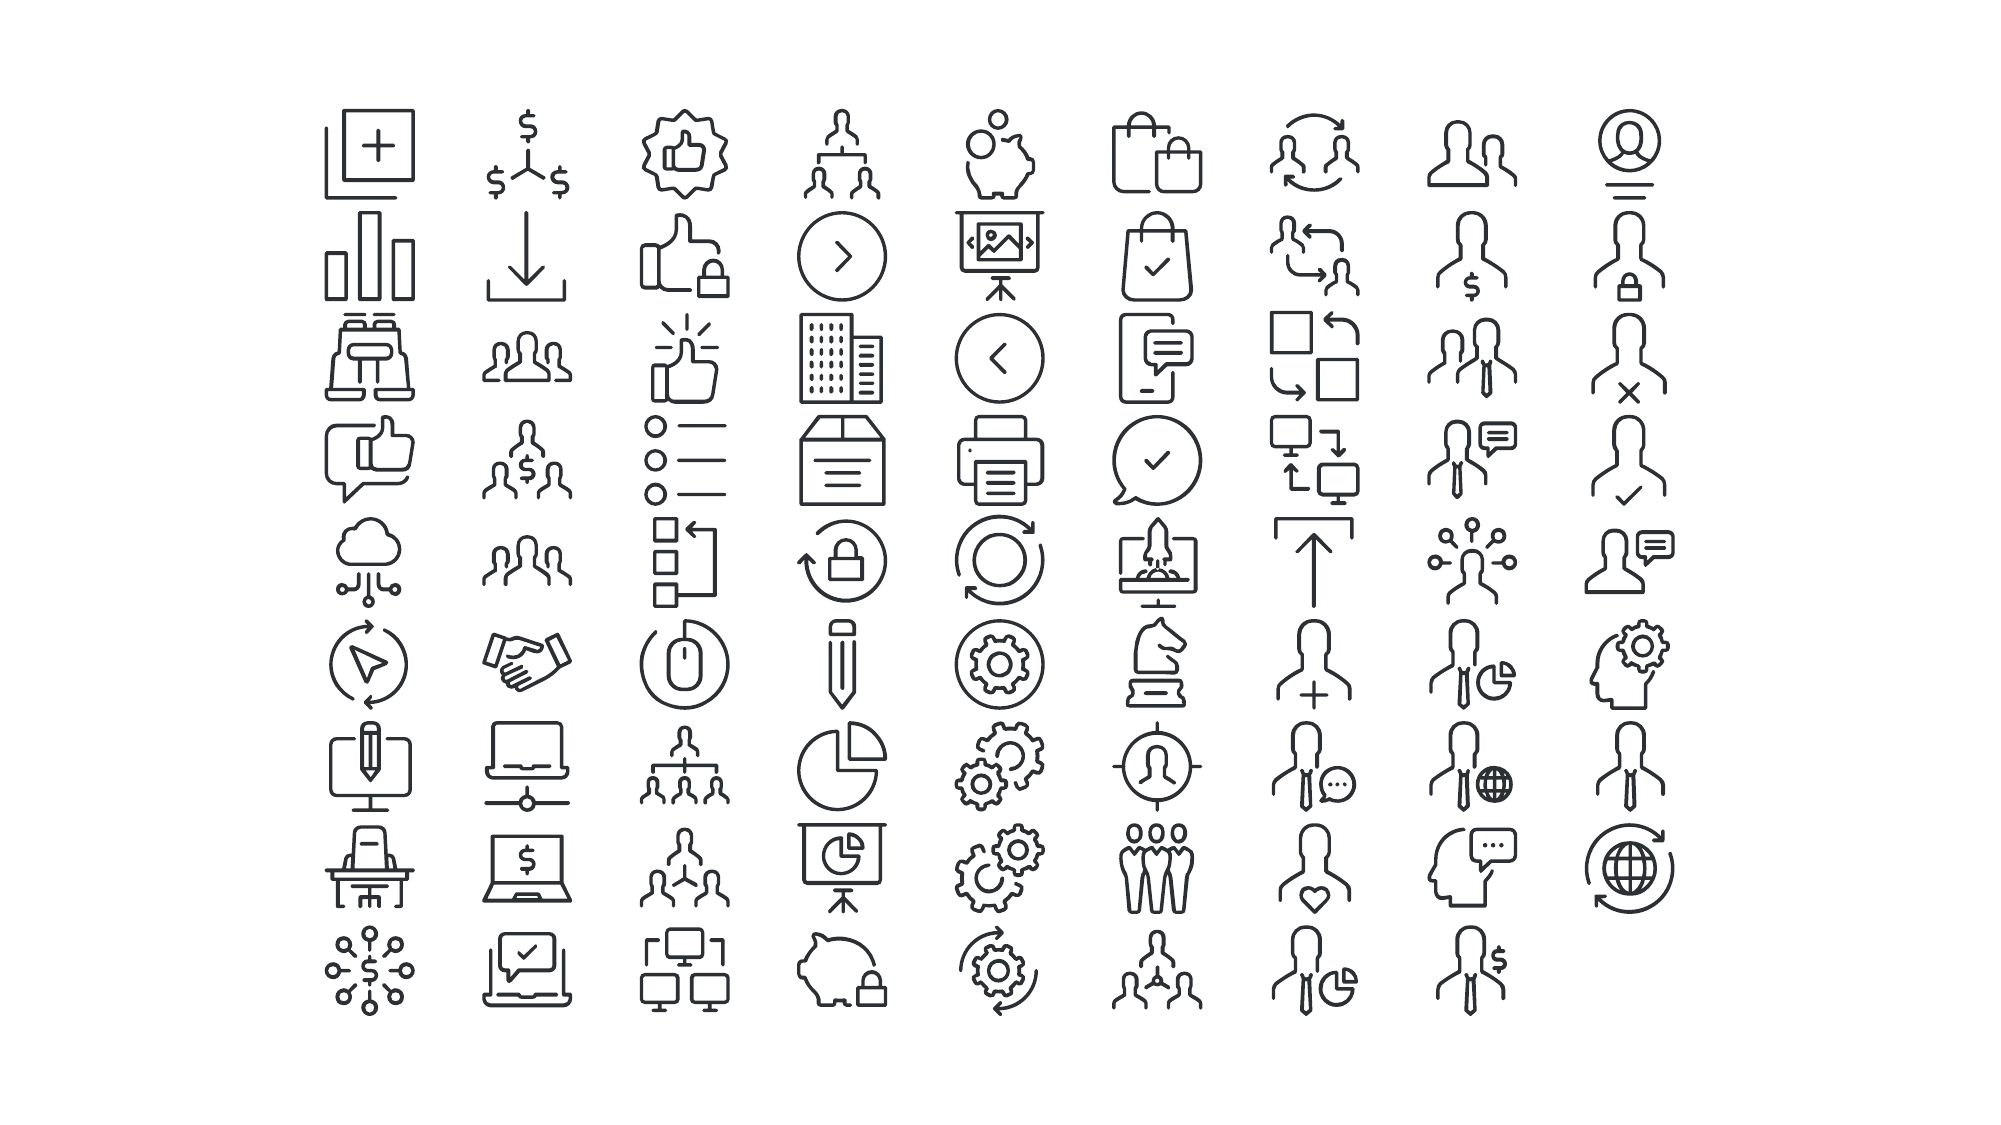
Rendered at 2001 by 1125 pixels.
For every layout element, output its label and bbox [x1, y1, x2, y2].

text_box [1269, 366, 1306, 402]
text_box [1463, 271, 1480, 302]
text_box [954, 514, 1035, 577]
text_box [1481, 134, 1518, 188]
text_box [1594, 851, 1675, 914]
text_box [361, 925, 379, 952]
text_box [1436, 211, 1508, 289]
text_box [1476, 664, 1513, 701]
text_box [653, 521, 717, 608]
text_box [651, 337, 719, 404]
text_box [797, 823, 888, 886]
text_box [1121, 211, 1194, 302]
text_box [1170, 823, 1188, 844]
text_box [1299, 680, 1329, 710]
text_box [1602, 841, 1658, 896]
text_box [544, 545, 573, 587]
text_box [828, 888, 858, 914]
text_box [1119, 845, 1195, 914]
text_box [1438, 527, 1459, 549]
text_box [335, 517, 402, 566]
text_box [1427, 419, 1488, 486]
text_box [1452, 461, 1464, 500]
text_box [1612, 196, 1647, 200]
text_box [1112, 111, 1171, 194]
text_box [1446, 548, 1499, 606]
text_box [1617, 272, 1643, 302]
text_box [498, 932, 557, 984]
text_box [1271, 925, 1322, 1001]
text_box [324, 962, 352, 980]
text_box [1319, 429, 1346, 458]
text_box [1324, 257, 1360, 297]
text_box [1318, 970, 1355, 1007]
text_box [482, 341, 510, 383]
text_box [1112, 414, 1203, 506]
text_box [484, 785, 571, 812]
text_box [544, 341, 573, 383]
text_box [697, 258, 730, 299]
text_box [644, 449, 668, 472]
text_box [1269, 215, 1306, 254]
text_box [971, 944, 1025, 998]
text_box [1499, 661, 1517, 678]
text_box [1475, 765, 1513, 803]
text_box [484, 721, 570, 780]
text_box [954, 619, 1045, 710]
text_box [816, 145, 867, 165]
text_box [1269, 414, 1312, 457]
text_box [1315, 357, 1360, 402]
text_box [803, 166, 834, 200]
text_box [651, 756, 719, 774]
text_box [324, 126, 398, 200]
text_box [1427, 329, 1465, 384]
text_box [1427, 554, 1453, 571]
text_box [1299, 886, 1331, 914]
text_box [382, 936, 404, 958]
text_box [364, 628, 409, 710]
text_box [653, 517, 679, 543]
text_box [1148, 823, 1165, 844]
text_box [1126, 823, 1143, 844]
text_box [361, 989, 379, 1017]
text_box [799, 414, 886, 506]
text_box [510, 148, 546, 180]
text_box [329, 737, 412, 812]
text_box [1464, 972, 1478, 1017]
text_box [1491, 554, 1518, 571]
text_box [1436, 925, 1506, 1001]
text_box [1118, 536, 1198, 594]
text_box [388, 962, 415, 980]
text_box [518, 454, 536, 485]
text_box [1112, 721, 1203, 812]
text_box [639, 869, 676, 908]
text_box [797, 729, 879, 812]
text_box [1302, 223, 1344, 253]
text_box [954, 757, 1009, 812]
text_box [666, 827, 703, 867]
text_box [324, 423, 410, 504]
text_box [342, 108, 415, 183]
text_box [503, 331, 551, 383]
text_box [1112, 971, 1148, 1010]
text_box [391, 238, 415, 302]
text_box [847, 721, 888, 761]
text_box [677, 424, 727, 428]
text_box [503, 535, 551, 587]
text_box [1269, 310, 1313, 355]
text_box [1429, 721, 1480, 797]
text_box [672, 863, 698, 888]
text_box [1618, 381, 1641, 404]
text_box [1139, 929, 1176, 969]
text_box [1604, 183, 1655, 187]
text_box [797, 211, 888, 302]
text_box [639, 776, 666, 805]
text_box [482, 461, 518, 500]
text_box [335, 936, 358, 958]
text_box [486, 279, 567, 302]
text_box [507, 211, 545, 286]
text_box [639, 619, 730, 710]
text_box [1269, 134, 1306, 174]
text_box [1457, 666, 1471, 710]
text_box [324, 825, 415, 909]
text_box [670, 725, 700, 758]
text_box [991, 823, 1045, 878]
text_box [1154, 136, 1203, 194]
text_box [482, 545, 510, 587]
text_box [324, 319, 415, 402]
text_box [1591, 312, 1667, 395]
text_box [1485, 527, 1507, 549]
text_box [797, 932, 876, 1007]
text_box [1283, 174, 1343, 192]
text_box [639, 972, 680, 1013]
text_box [954, 312, 1045, 404]
text_box [1615, 619, 1670, 674]
text_box [360, 721, 381, 783]
text_box [828, 619, 857, 637]
text_box [1276, 619, 1352, 701]
text_box [357, 211, 382, 302]
text_box [1166, 971, 1203, 1010]
text_box [1286, 253, 1327, 283]
text_box [965, 129, 996, 160]
text_box [1491, 945, 1508, 975]
text_box [1464, 517, 1481, 544]
text_box [825, 108, 859, 146]
text_box [694, 869, 730, 908]
text_box [482, 834, 573, 903]
text_box [486, 164, 506, 200]
text_box [1469, 827, 1518, 874]
text_box [965, 133, 1036, 200]
text_box [335, 983, 358, 1006]
text_box [376, 572, 402, 597]
text_box [1480, 359, 1493, 399]
text_box [985, 276, 1016, 302]
text_box [992, 968, 1038, 1017]
text_box [1283, 463, 1311, 491]
text_box [1593, 211, 1666, 289]
text_box [849, 166, 881, 200]
text_box [856, 970, 888, 1007]
text_box [1589, 633, 1656, 710]
text_box [665, 927, 705, 967]
text_box [1118, 312, 1175, 404]
text_box [799, 312, 883, 404]
text_box [361, 954, 379, 987]
text_box [797, 519, 888, 603]
text_box [1299, 972, 1313, 1017]
text_box [1125, 678, 1186, 708]
text_box [644, 482, 668, 506]
text_box [987, 108, 1009, 130]
text_box [1286, 113, 1345, 131]
text_box [957, 414, 1045, 506]
text_box [1319, 765, 1357, 803]
text_box [676, 492, 727, 497]
text_box [1323, 311, 1360, 346]
text_box [1584, 823, 1665, 885]
text_box [356, 415, 415, 472]
text_box [382, 983, 404, 1006]
text_box [1133, 616, 1187, 675]
text_box [641, 108, 729, 200]
text_box [536, 461, 573, 500]
text_box [964, 543, 1045, 606]
text_box [1427, 827, 1494, 908]
text_box [1591, 414, 1667, 497]
text_box [1144, 965, 1171, 990]
text_box [1140, 598, 1177, 608]
text_box [1143, 517, 1173, 567]
text_box [1271, 721, 1322, 797]
text_box [1615, 485, 1643, 506]
text_box [1323, 134, 1360, 174]
text_box [975, 721, 1045, 791]
text_box [343, 312, 367, 317]
text_box [335, 572, 361, 596]
text_box [1342, 967, 1359, 984]
text_box [550, 164, 570, 200]
text_box [972, 532, 1028, 588]
text_box [1274, 517, 1354, 540]
text_box [828, 640, 857, 710]
text_box [685, 312, 689, 332]
text_box [1596, 721, 1666, 797]
text_box [954, 843, 1024, 914]
text_box [1455, 317, 1518, 384]
text_box [1143, 329, 1194, 377]
text_box [324, 251, 348, 302]
text_box [509, 419, 546, 459]
text_box [349, 645, 389, 684]
text_box [689, 972, 730, 1013]
text_box [1278, 823, 1352, 903]
text_box [1295, 532, 1333, 608]
text_box [1299, 768, 1313, 812]
text_box [676, 458, 727, 463]
text_box [518, 108, 538, 144]
text_box [1624, 768, 1638, 812]
text_box [1635, 530, 1675, 567]
text_box [709, 938, 725, 967]
text_box [482, 948, 573, 1008]
text_box [500, 632, 573, 693]
text_box [482, 632, 545, 669]
text_box [1316, 462, 1360, 506]
text_box [1584, 528, 1645, 595]
text_box [661, 321, 675, 336]
text_box [644, 414, 668, 439]
text_box [959, 925, 1004, 973]
text_box [703, 776, 730, 805]
text_box [329, 619, 374, 701]
text_box [372, 312, 396, 317]
text_box [1457, 768, 1470, 812]
text_box [671, 776, 698, 805]
text_box [639, 213, 721, 292]
text_box [1478, 421, 1518, 459]
text_box [1429, 619, 1480, 694]
text_box [644, 938, 661, 967]
text_box [362, 572, 375, 608]
text_box [1427, 120, 1490, 188]
text_box [1598, 108, 1662, 173]
text_box [697, 322, 711, 337]
text_box [954, 211, 1045, 273]
